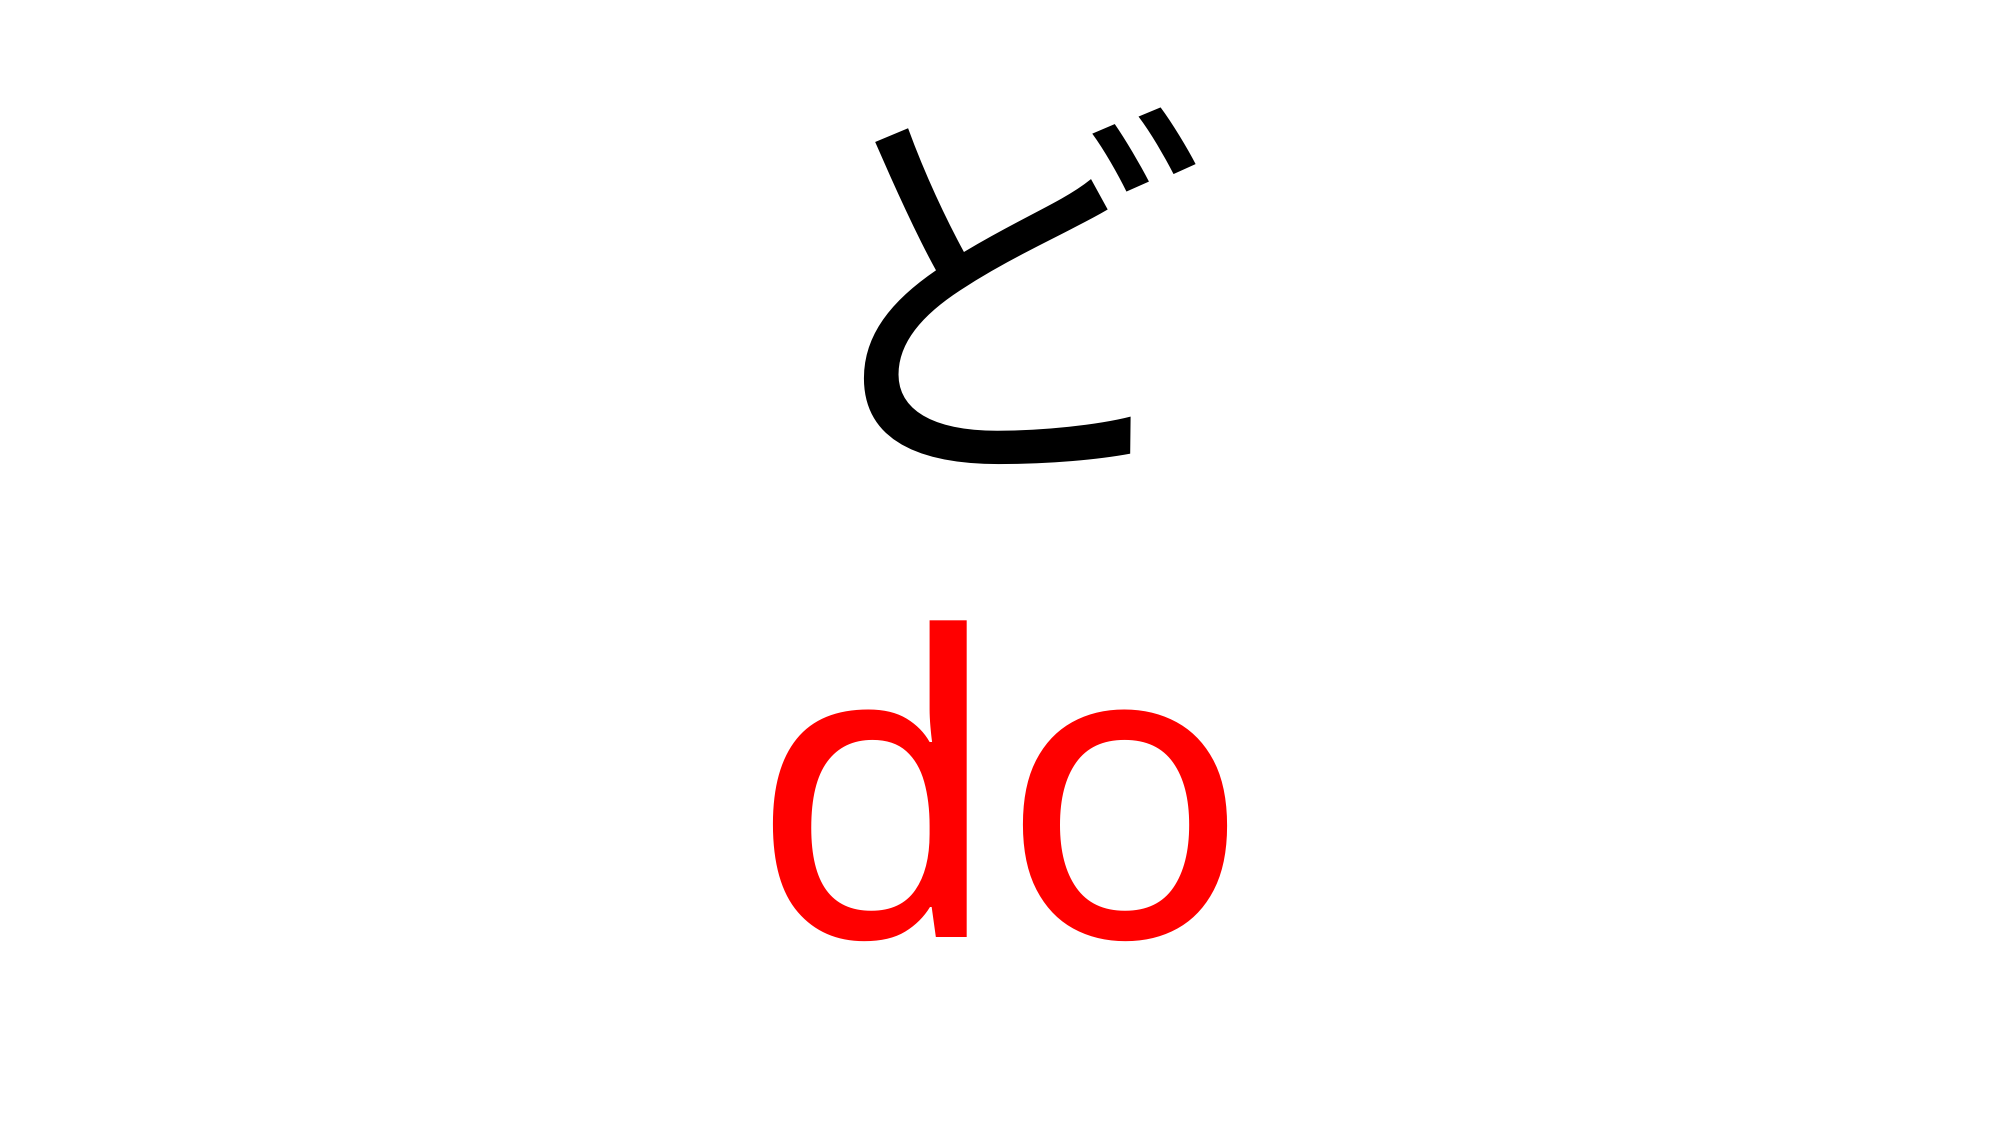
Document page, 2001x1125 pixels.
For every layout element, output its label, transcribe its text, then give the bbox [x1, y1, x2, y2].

text_box do [249, 562, 1750, 1036]
title ど [249, 71, 1750, 545]
